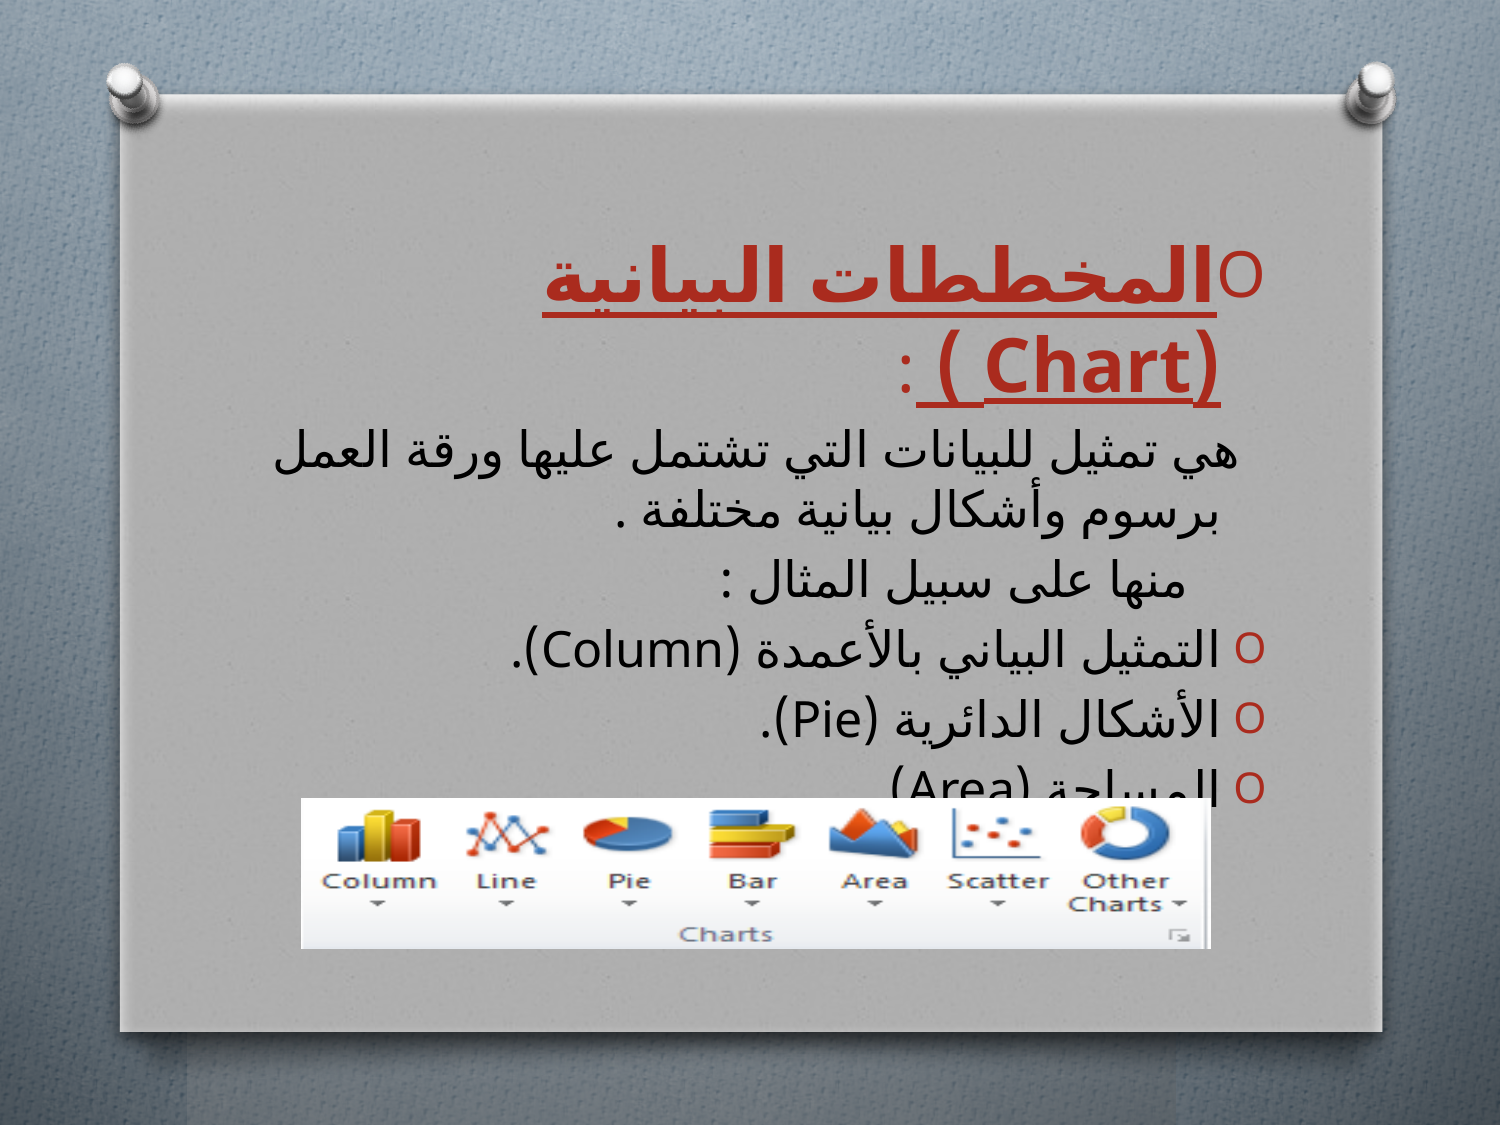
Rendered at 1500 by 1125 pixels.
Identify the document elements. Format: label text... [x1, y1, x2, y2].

picture [1317, 35, 1439, 156]
picture [75, 29, 198, 153]
picture [300, 798, 1211, 949]
list المخططات البيانية (Chart ) : هي تمثيل للبيانات التي تشتمل عليها ورقة العمل برسوم وأشكال بيانية مختلفة . منها على سبيل المثال : التمثيل البياني بالأعمدة (Column). الأشكال الدائرية (Pie). المساحة (Area). [242, 219, 1282, 906]
